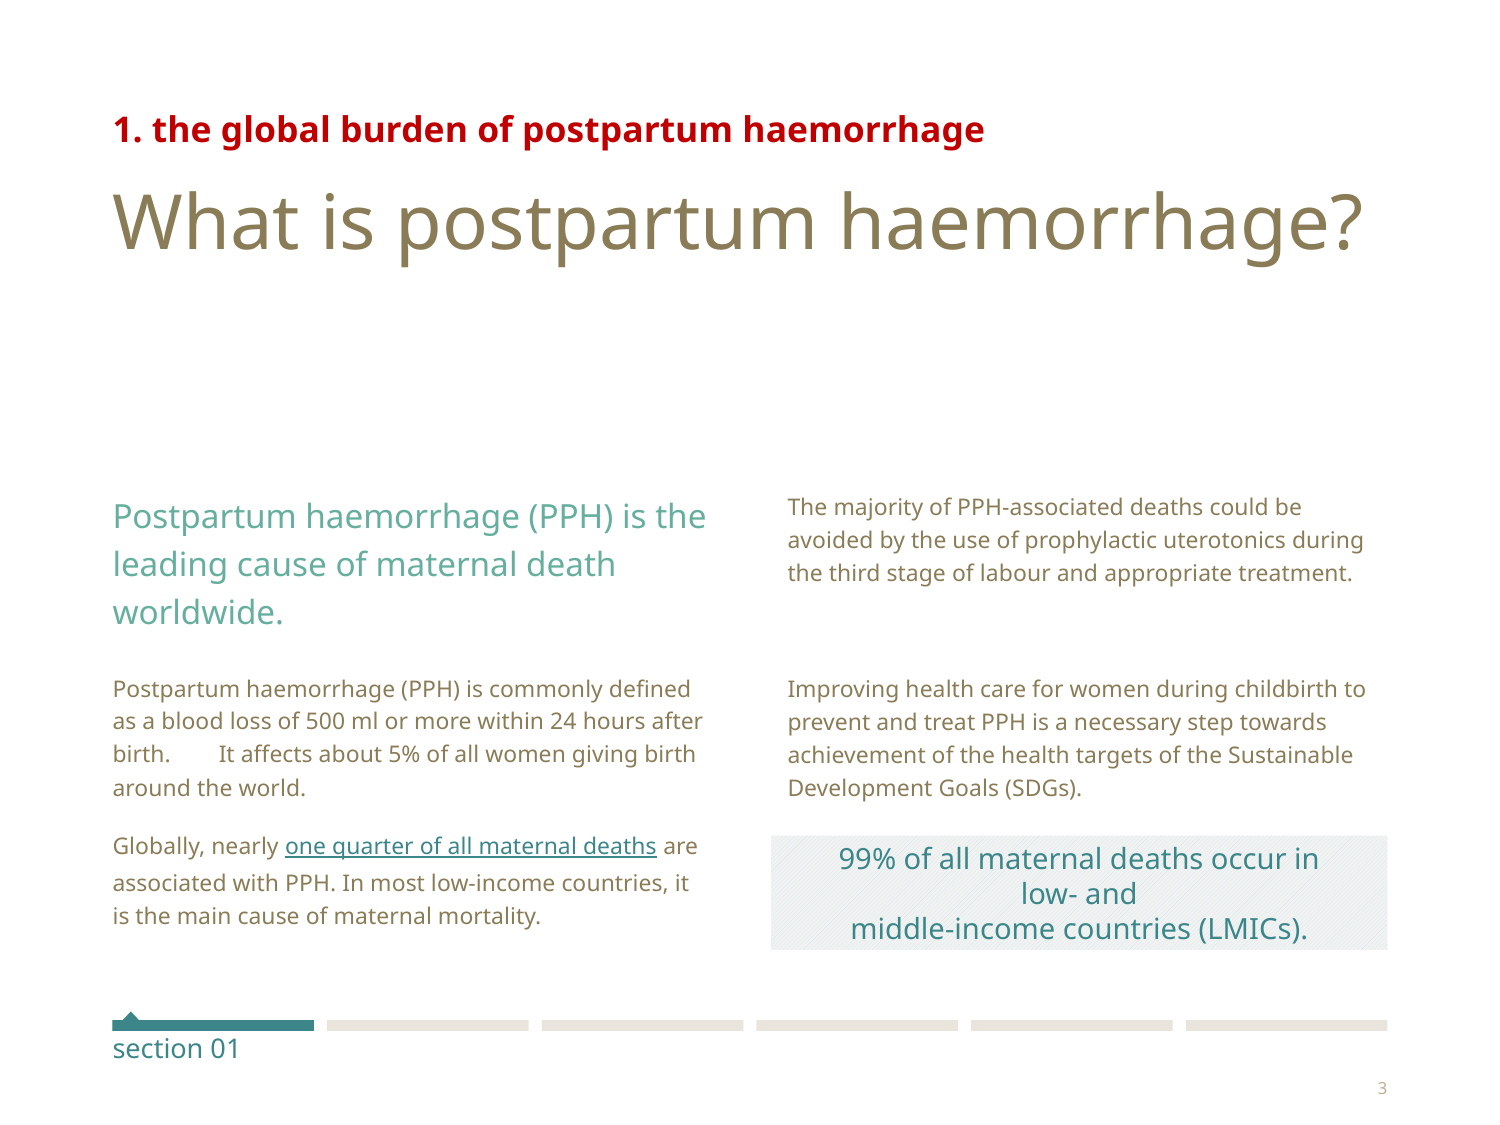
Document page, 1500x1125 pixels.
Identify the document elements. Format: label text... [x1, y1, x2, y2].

list The majority of PPH-associated deaths could be avoided by the use of prophylactic uterotonics during the third stage of labour and appropriate treatment. Improving health care for women during childbirth to prevent and treat PPH is a necessary step towards achievement of the health targets of the Sustainable Development Goals (SDGs). [787, 487, 1388, 833]
list Postpartum haemorrhage (PPH) is the leading cause of maternal death worldwide. Postpartum haemorrhage (PPH) is commonly defined as a blood loss of 500 ml or more within 24 hours after birth. It affects about 5% of all women giving birth around the world. Globally, nearly one quarter of all maternal deaths are associated with PPH. In most low-income countries, it is the main cause of maternal mortality. [112, 487, 713, 938]
text_box [327, 1020, 529, 1031]
text_box section 01 [112, 1038, 314, 1064]
text_box [756, 1020, 959, 1031]
text_box [971, 1020, 1173, 1031]
list 1. the global burden of postpartum haemorrhage [112, 113, 1388, 188]
text_box [541, 1020, 744, 1031]
text_box [1185, 1020, 1388, 1031]
title What is postpartum haemorrhage? [112, 188, 1388, 338]
text_box 99% of all maternal deaths occur in low- and middle-income countries (LMICs). [769, 833, 1390, 952]
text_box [112, 1011, 315, 1032]
